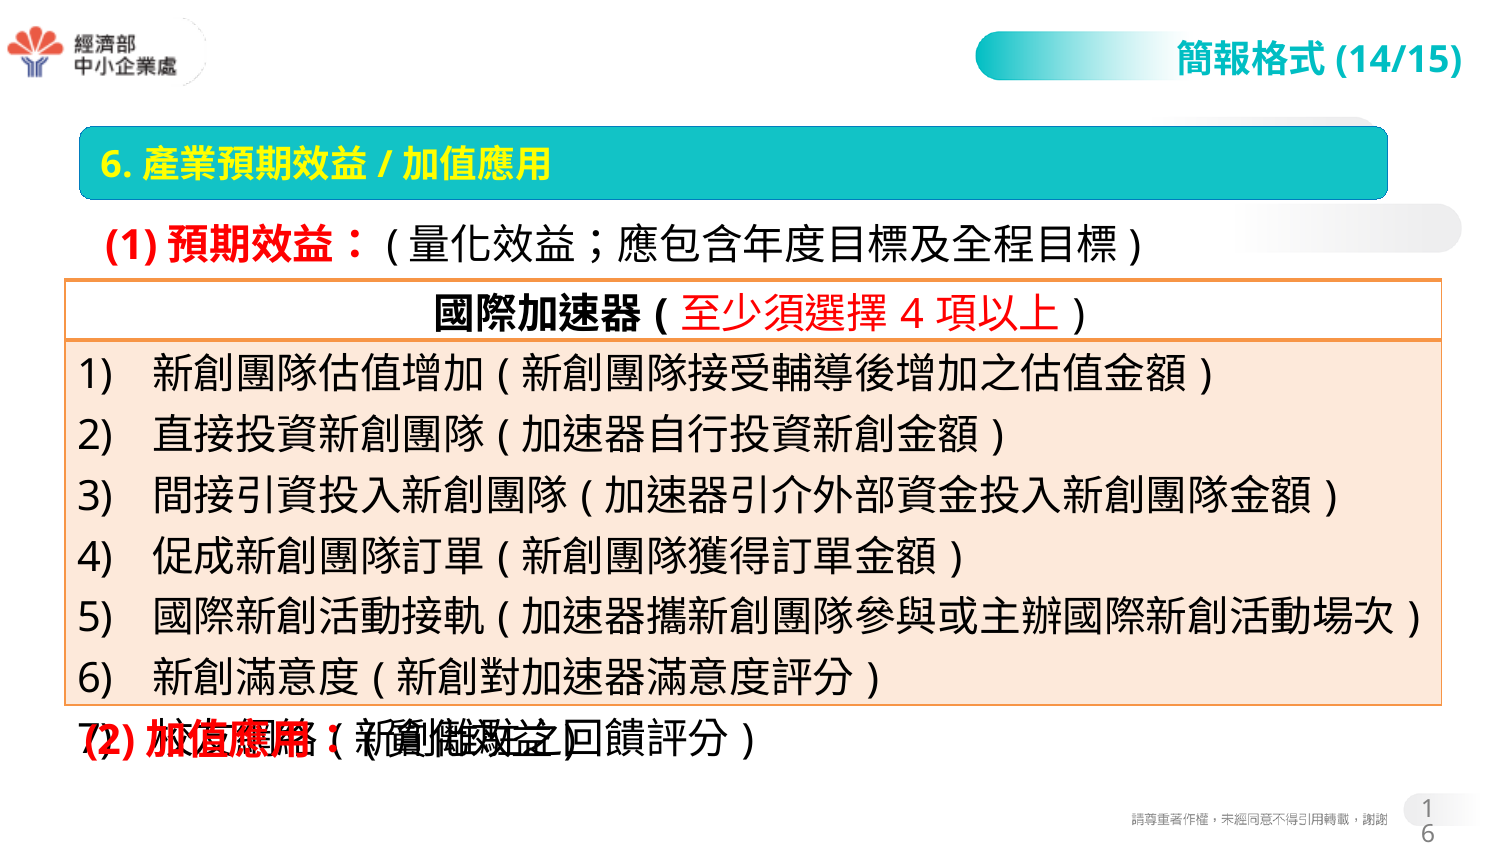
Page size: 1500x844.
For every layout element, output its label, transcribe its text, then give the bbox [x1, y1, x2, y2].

slide_number 16 [1405, 787, 1464, 833]
text_box (2)加值應用：(質化效益) [67, 705, 591, 771]
table_header 國際加速器(至少須選擇4項以上) [66, 282, 1441, 338]
list 簡報格式(14/15) [952, 27, 1478, 131]
text_box (1)預期效益：(量化效益；應包含年度目標及全程目標) [103, 215, 1353, 268]
text_box 6.產業預期效益/加值應用 [79, 126, 1388, 200]
table_cell 新創團隊估值增加(新創團隊接受輔導後增加之估值金額) 直接投資新創團隊(加速器自行投資新創金額) 間接引資投入新創團隊(加速器引介外部資金投入新創團隊金額) 促成新創團隊訂單(新創團隊獲得訂單金額) 國際新創活動接軌(加速器攜新創團隊參與或主辦國際新創活動場次) 新創滿意度(新創對加速器滿意度評分) 校友網絡(新創離駐之回饋評分) [66, 342, 1441, 704]
picture [0, 0, 1500, 844]
